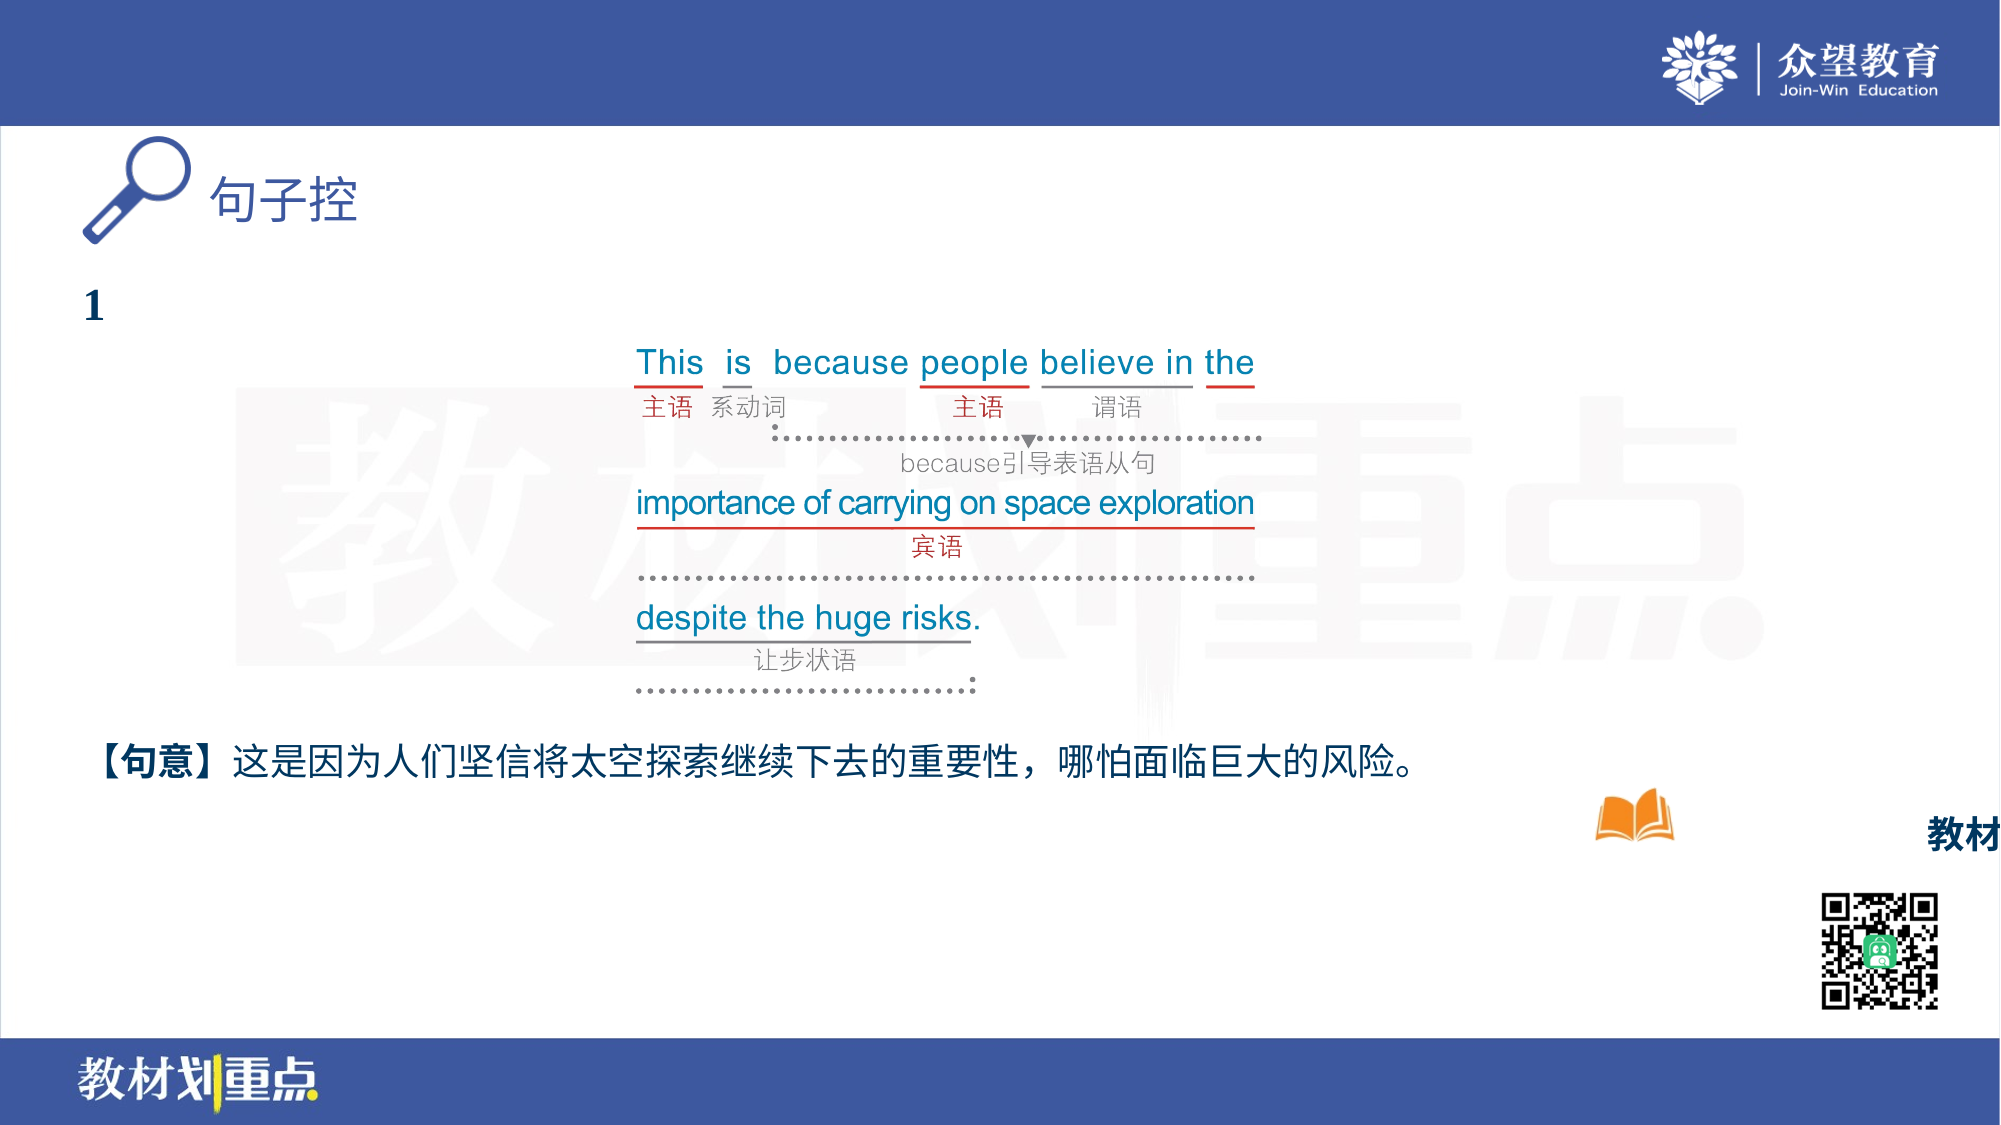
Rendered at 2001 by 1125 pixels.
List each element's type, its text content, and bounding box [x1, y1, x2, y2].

text_box 1 [82, 247, 1817, 387]
text_box 【句意】这是因为人们坚信将太空探索继续下去的重要性，哪怕面临巨大的风险。 教材P41 [82, 714, 1817, 848]
picture [0, 0, 2000, 1125]
